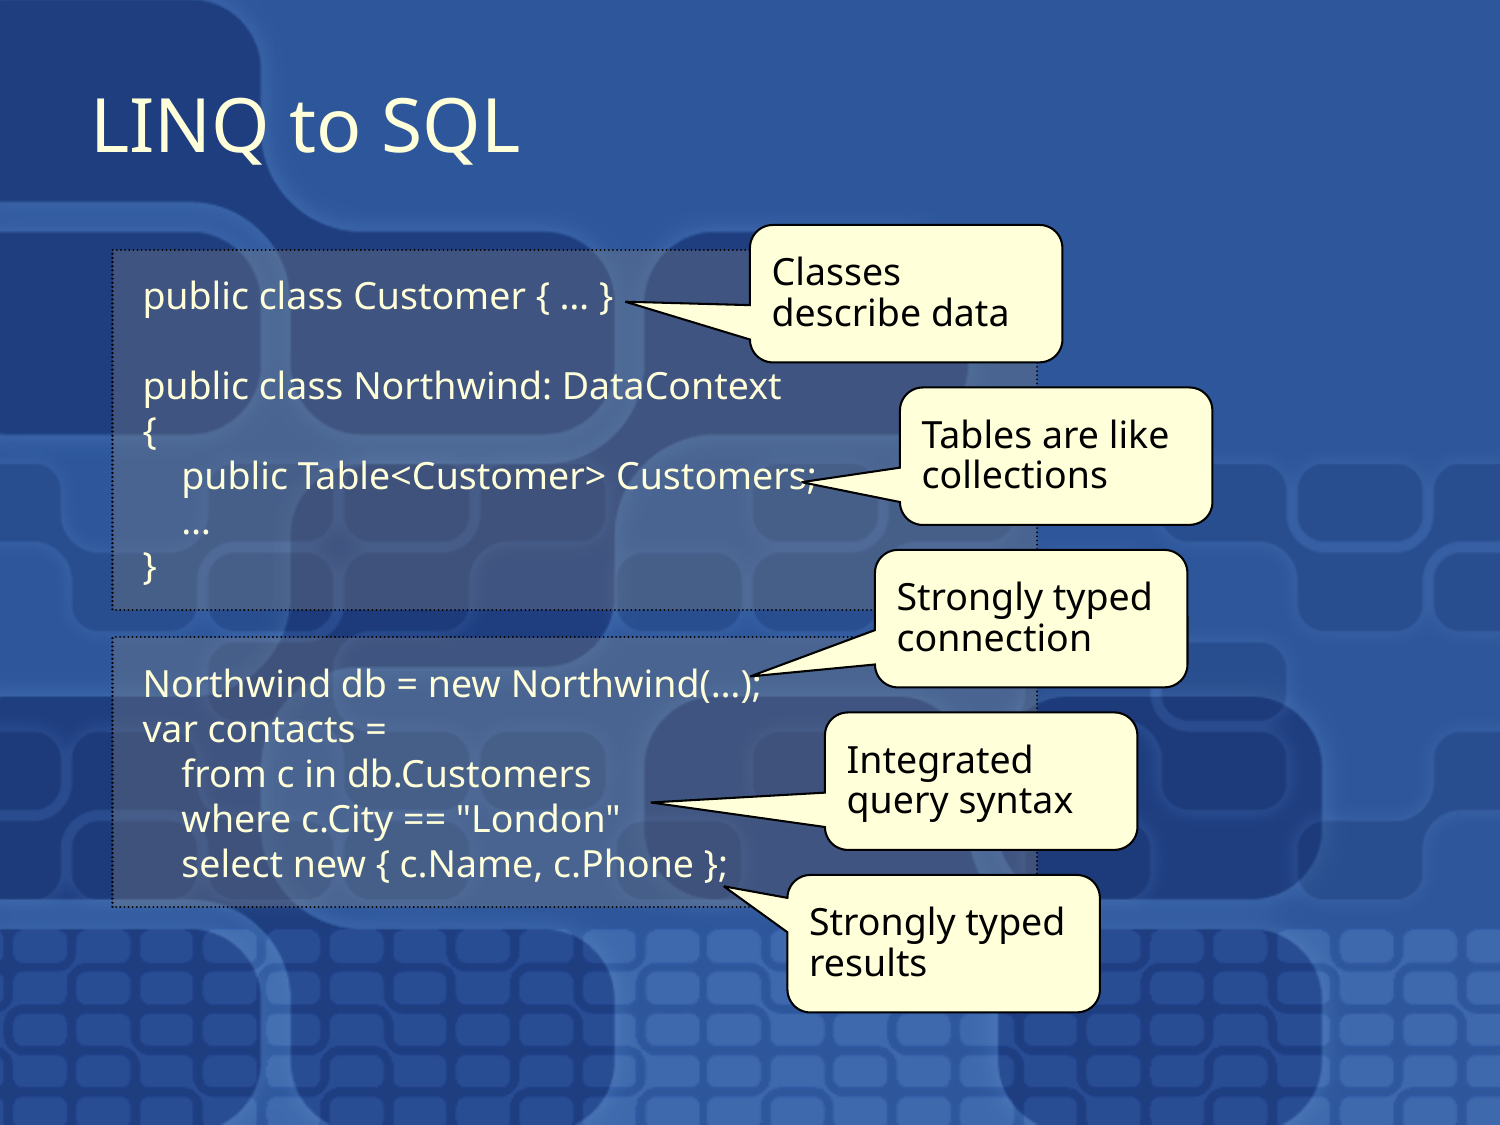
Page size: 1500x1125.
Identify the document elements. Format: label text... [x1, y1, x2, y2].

title LINQ to SQL [74, 44, 1426, 201]
text_box Tables are like collections [801, 387, 1213, 525]
text_box Strongly typed results [723, 874, 1100, 1013]
text_box Strongly typed connection [750, 549, 1188, 688]
text_box Classes describe data [625, 224, 1063, 363]
picture [0, 0, 1500, 1125]
text_box Northwind db = new Northwind(…); var contacts = from c in db.Customers where c.City == "London" select new { c.Name, c.Phone }; [112, 637, 1038, 908]
text_box public class Customer { … } public class Northwind: DataContext { public Table<Customer> Customers; … } [112, 249, 1038, 610]
text_box Integrated query syntax [650, 712, 1138, 850]
